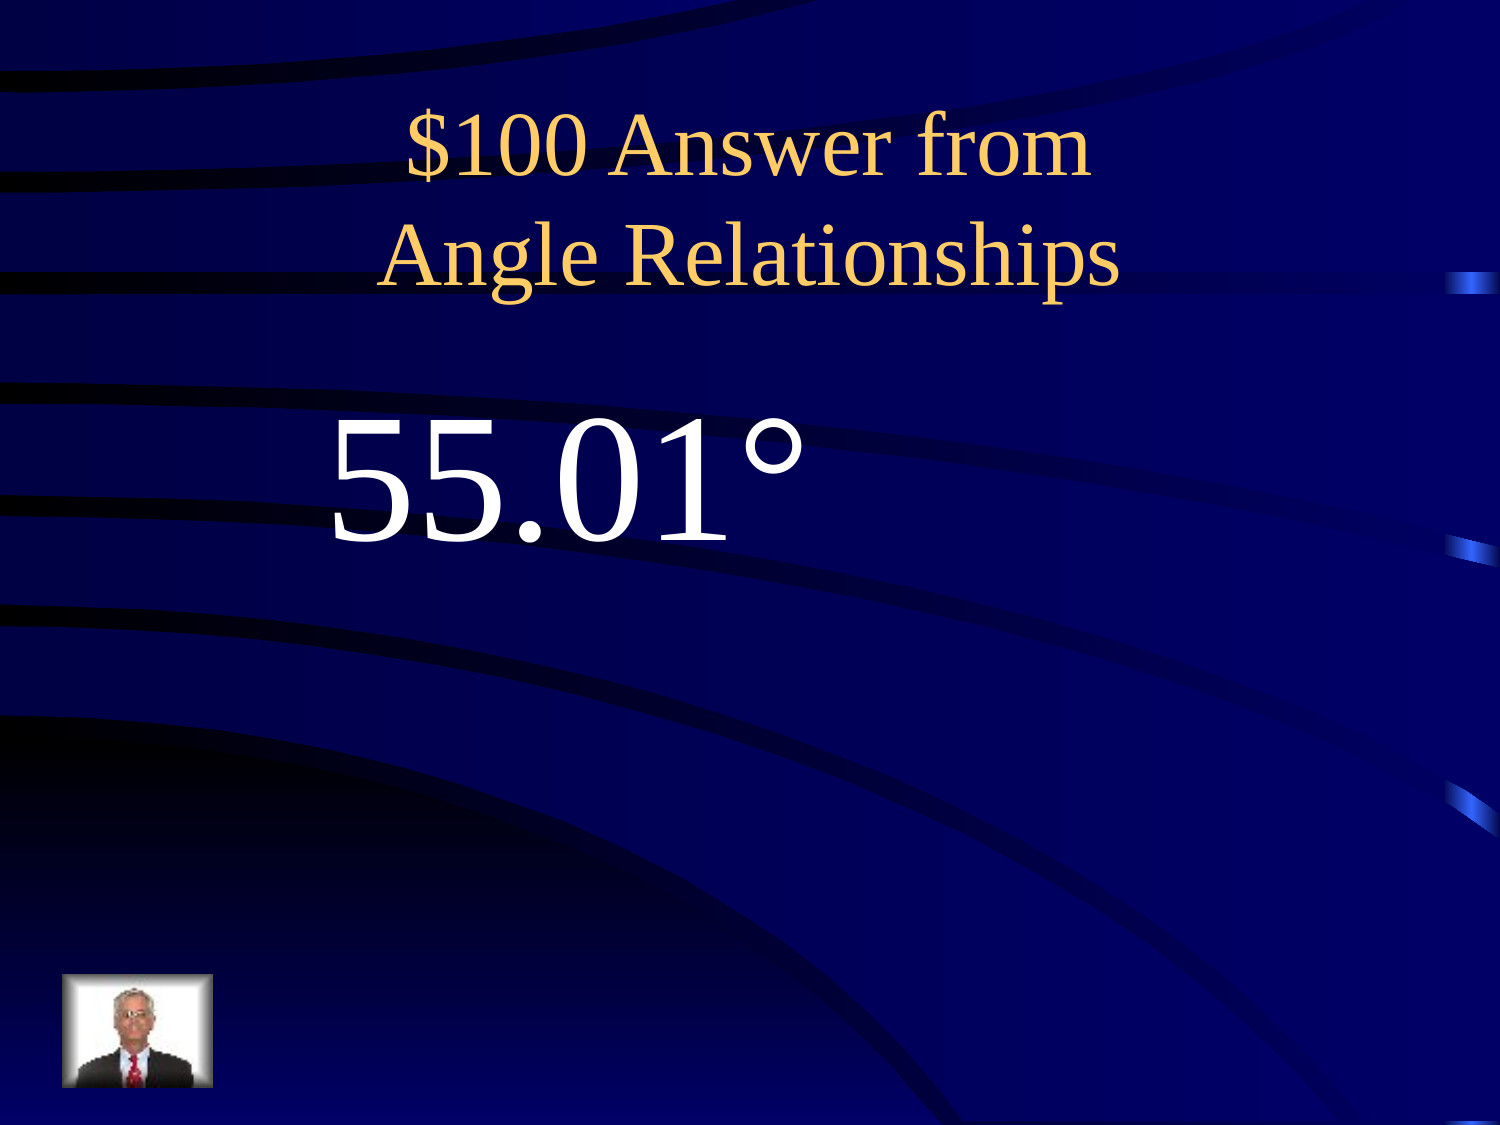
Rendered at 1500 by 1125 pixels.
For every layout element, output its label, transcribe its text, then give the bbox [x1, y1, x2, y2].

picture [62, 974, 213, 1088]
title $100 Answer from Angle Relationships [112, 99, 1388, 288]
text_box 55.01° [309, 349, 1013, 585]
